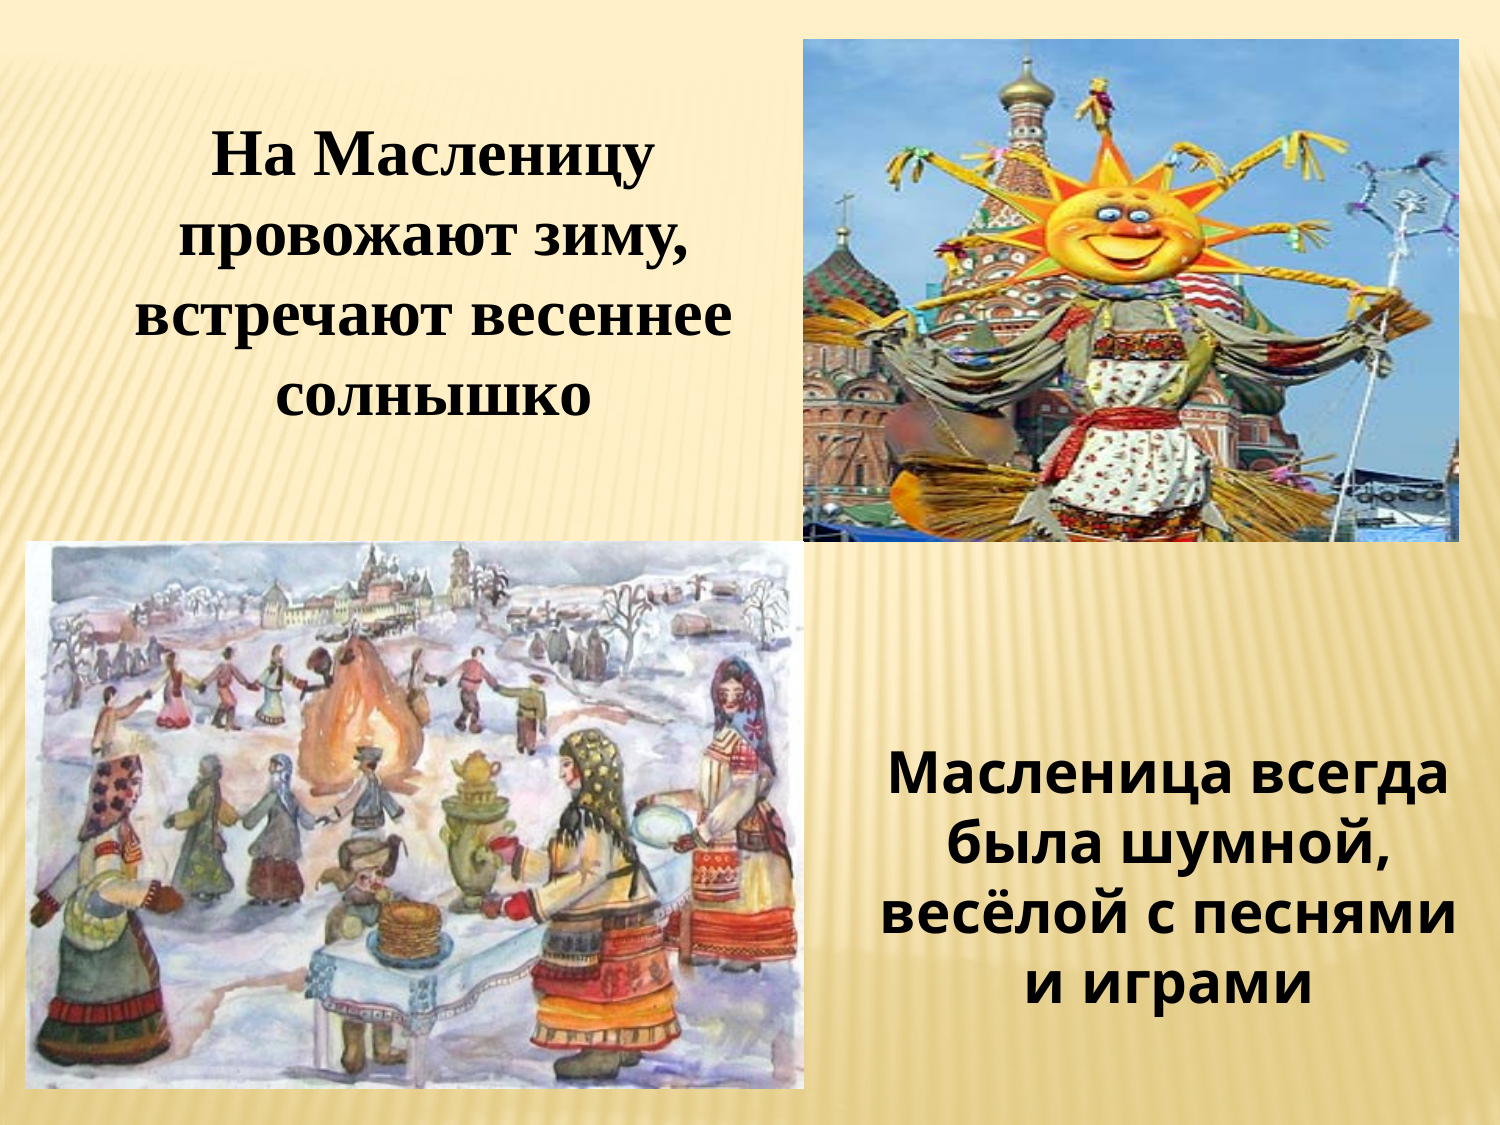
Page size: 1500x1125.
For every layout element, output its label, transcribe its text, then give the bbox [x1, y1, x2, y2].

text_box Масленица всегда была шумной, весёлой с песнями и играми [863, 727, 1475, 1023]
picture [25, 39, 1459, 1089]
text_box На Масленицу провожают зиму, встречают весеннее солнышко [64, 101, 793, 437]
